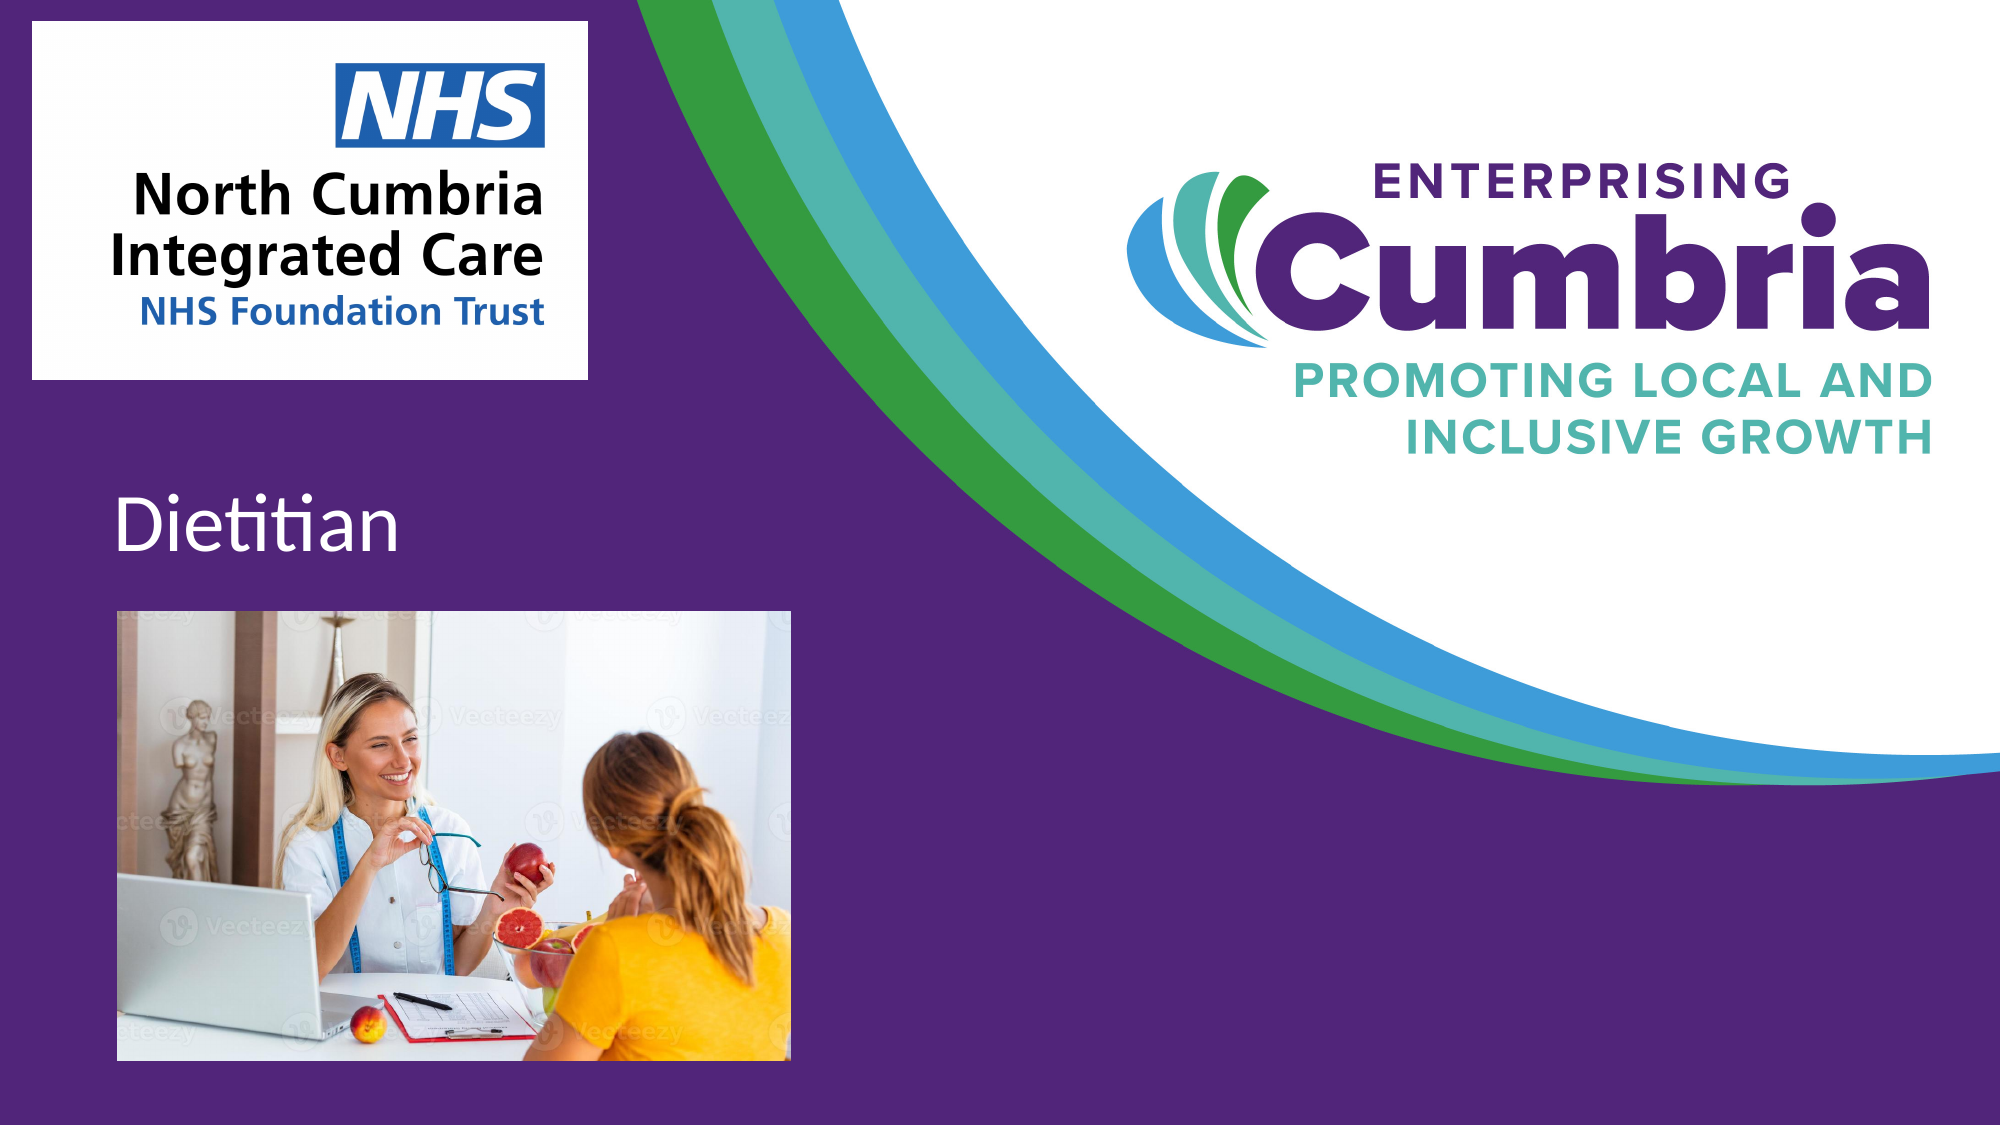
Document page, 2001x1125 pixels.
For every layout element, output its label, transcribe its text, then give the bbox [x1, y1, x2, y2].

picture [0, 0, 2000, 1125]
title Dietitian [98, 471, 909, 802]
